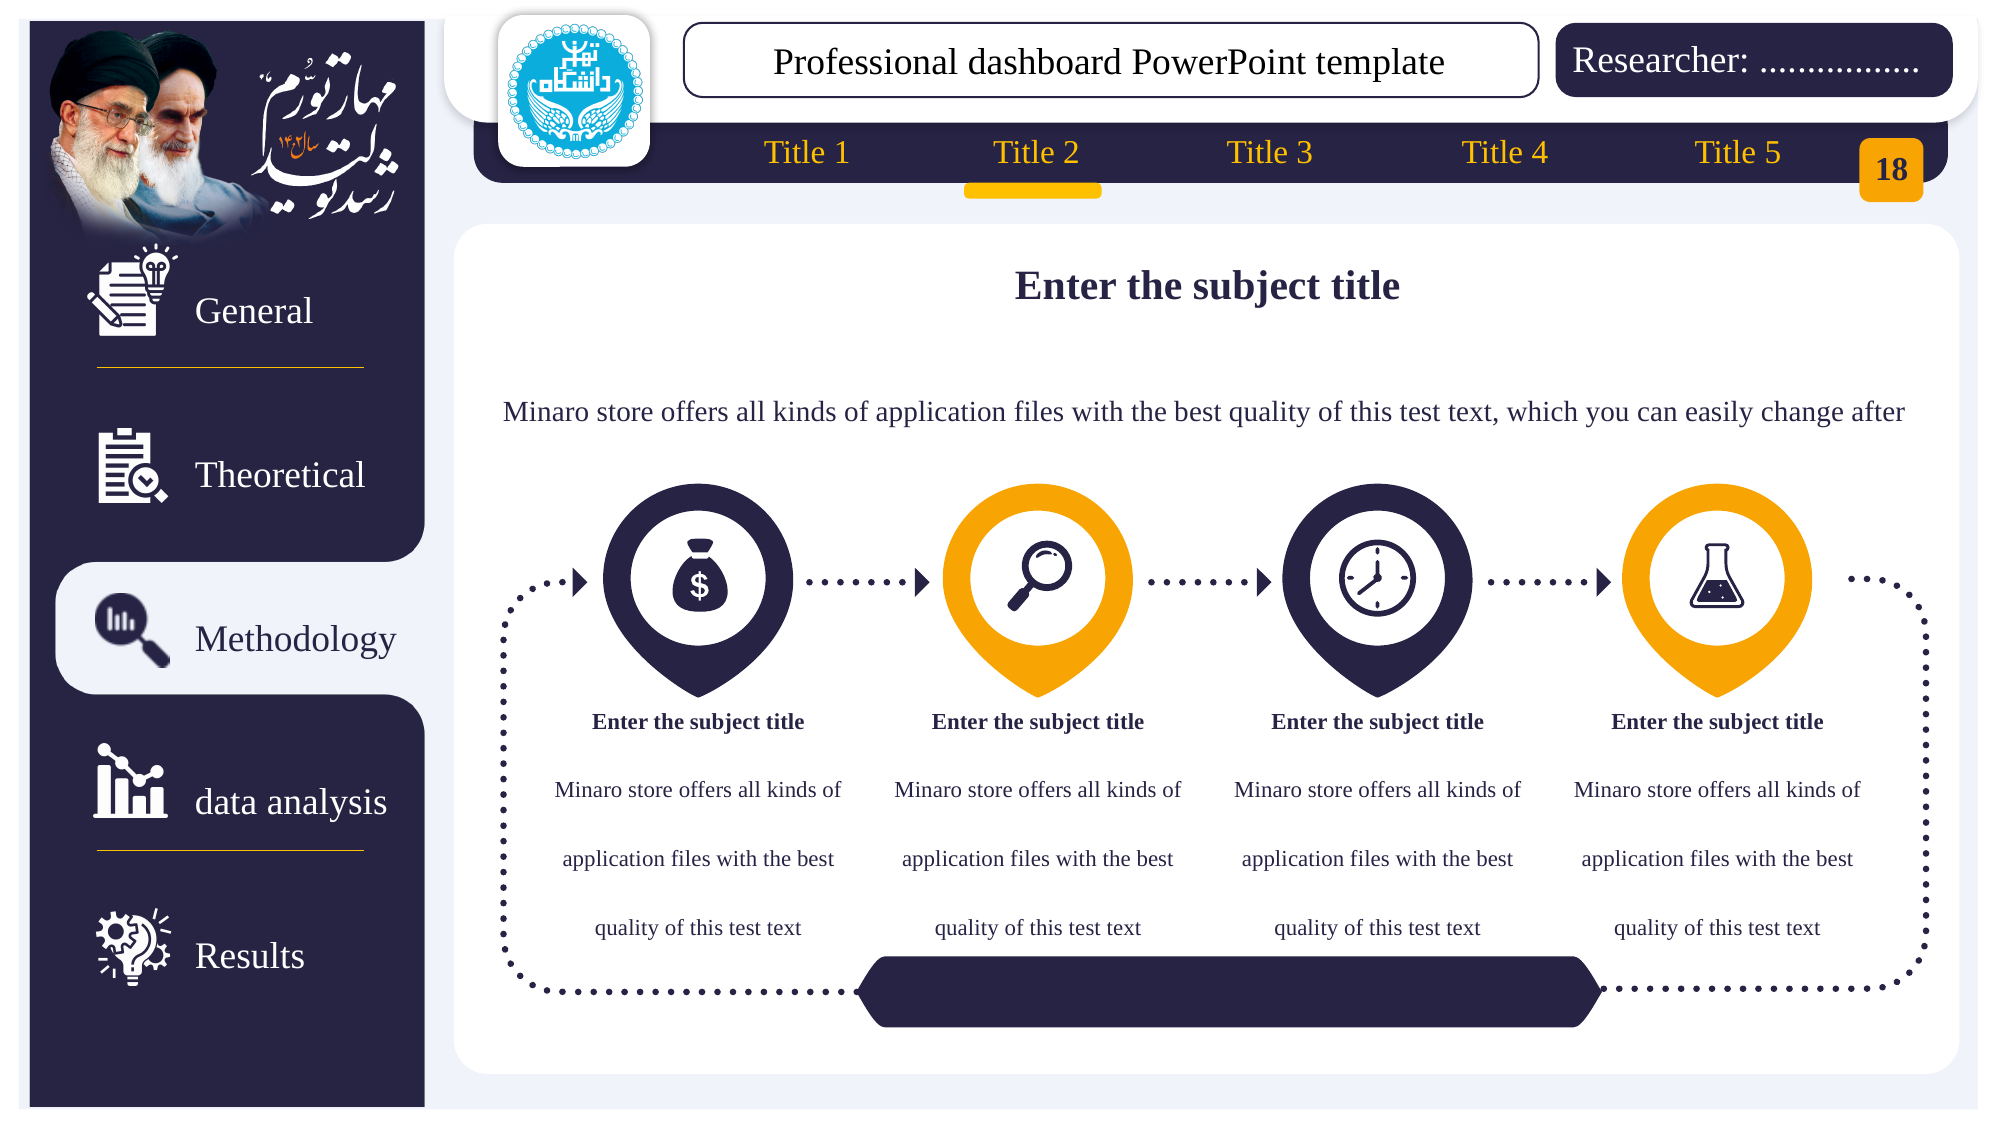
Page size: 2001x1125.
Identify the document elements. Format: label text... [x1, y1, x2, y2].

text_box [1007, 540, 1073, 612]
text_box Title 3 [1177, 123, 1363, 178]
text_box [672, 538, 728, 567]
text_box 18 [1857, 139, 1927, 195]
text_box Title 2 [936, 123, 1137, 178]
text_box [1622, 483, 1813, 575]
text_box Enter the subject title [456, 250, 1960, 316]
text_box Title 5 [1645, 123, 1831, 178]
text_box [858, 956, 1595, 1028]
text_box Minaro store offers all kinds of application files with the best quality of this test text, which you can easily change after [469, 314, 1940, 435]
text_box Title 4 [1412, 123, 1598, 178]
text_box Enter the subject title Minaro store offers all kinds of application files with the best quality of this test text [984, 699, 1200, 948]
picture [506, 22, 644, 160]
text_box Researcher: ................. [1557, 27, 1958, 88]
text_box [500, 567, 984, 996]
picture [29, 21, 442, 1107]
text_box [962, 181, 1103, 200]
text_box Title 1 [706, 123, 908, 178]
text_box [1148, 567, 1272, 597]
text_box [1282, 483, 1473, 698]
text_box [452, 222, 1961, 1076]
text_box [943, 483, 1133, 698]
text_box Enter the subject title Minaro store offers all kinds of application files with the best quality of this test text [1216, 699, 1452, 948]
text_box Professional dashboard PowerPoint template [685, 29, 1534, 89]
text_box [1452, 575, 1930, 1004]
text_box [1338, 539, 1417, 617]
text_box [1689, 543, 1745, 575]
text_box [1487, 567, 1612, 575]
text_box [497, 13, 651, 168]
text_box [603, 483, 793, 567]
